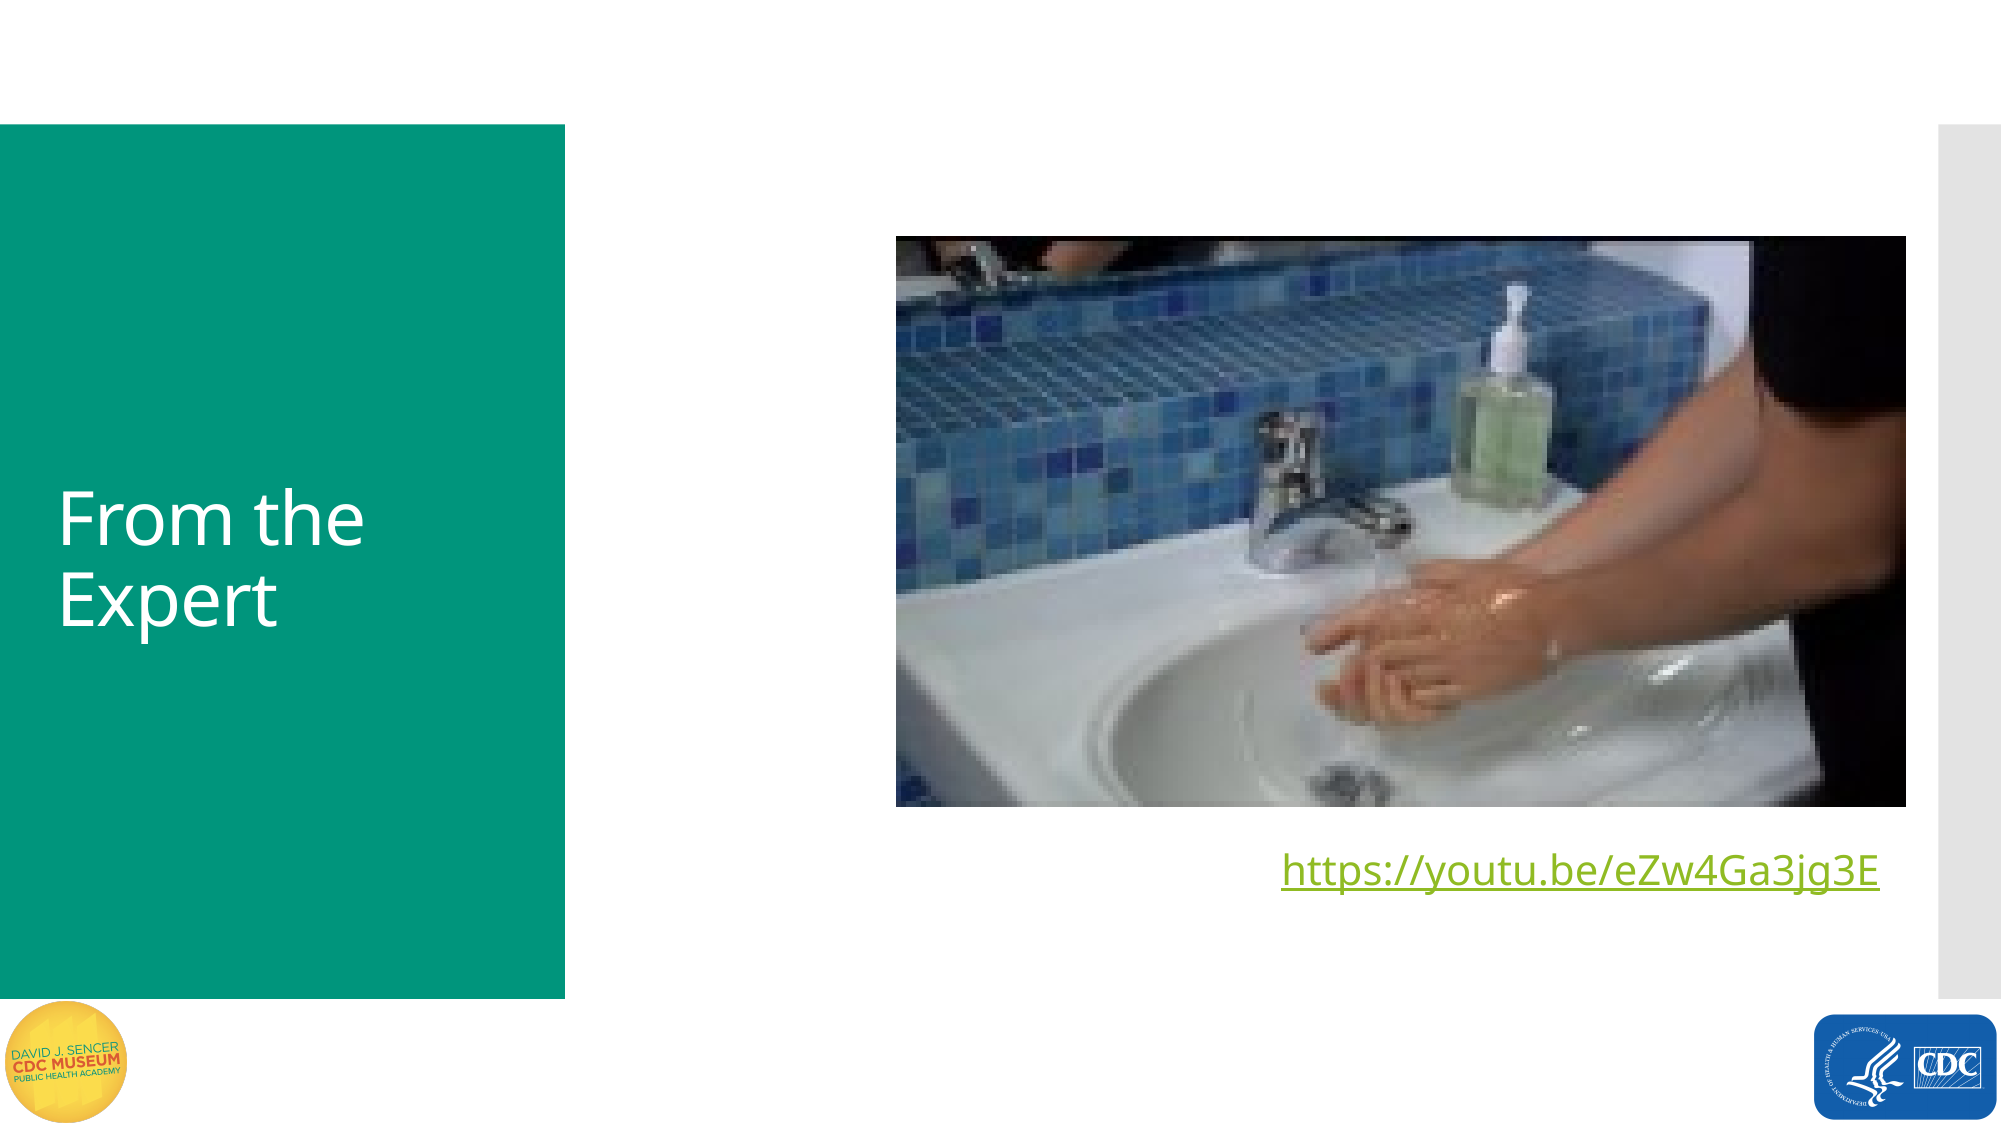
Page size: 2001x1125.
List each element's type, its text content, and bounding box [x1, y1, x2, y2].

picture [1801, 1006, 2000, 1125]
title From the Expert [41, 184, 525, 940]
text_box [895, 235, 1907, 808]
picture [4, 1001, 127, 1123]
list https://youtu.be/eZw4Ga3jg3E [1266, 831, 1921, 909]
